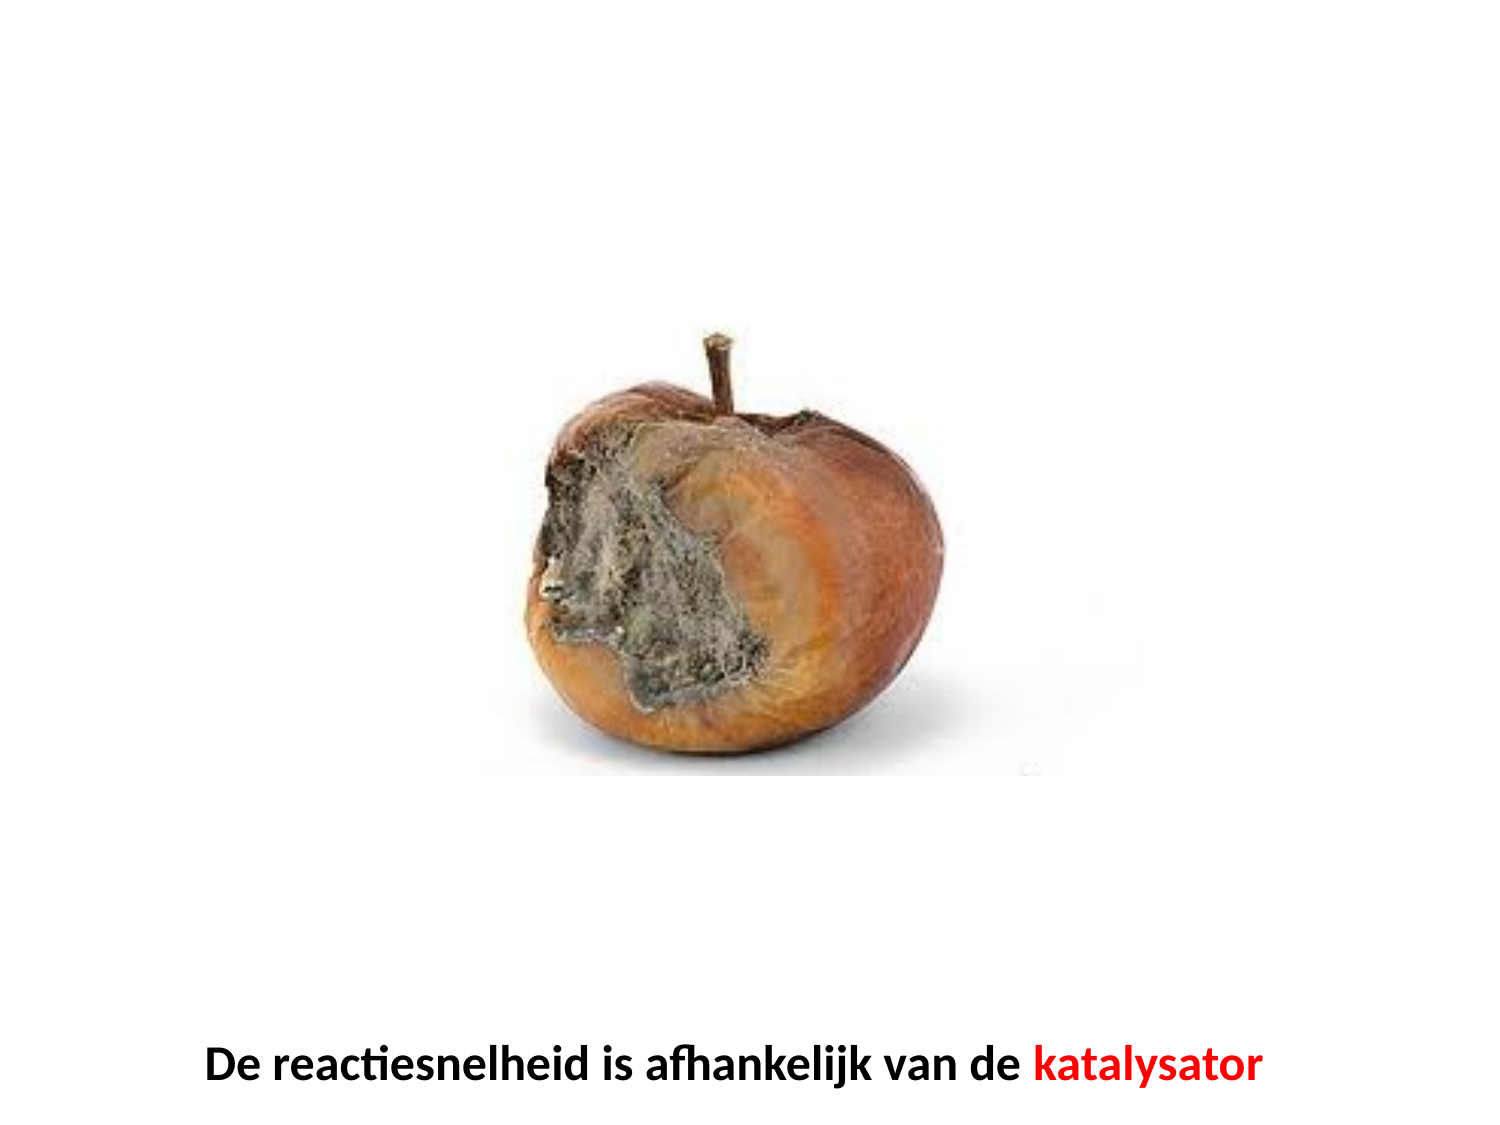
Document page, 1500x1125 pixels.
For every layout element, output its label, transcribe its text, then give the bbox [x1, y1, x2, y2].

picture [312, 278, 1148, 776]
text_box De reactiesnelheid is afhankelijk van de katalysator [189, 1023, 1407, 1099]
